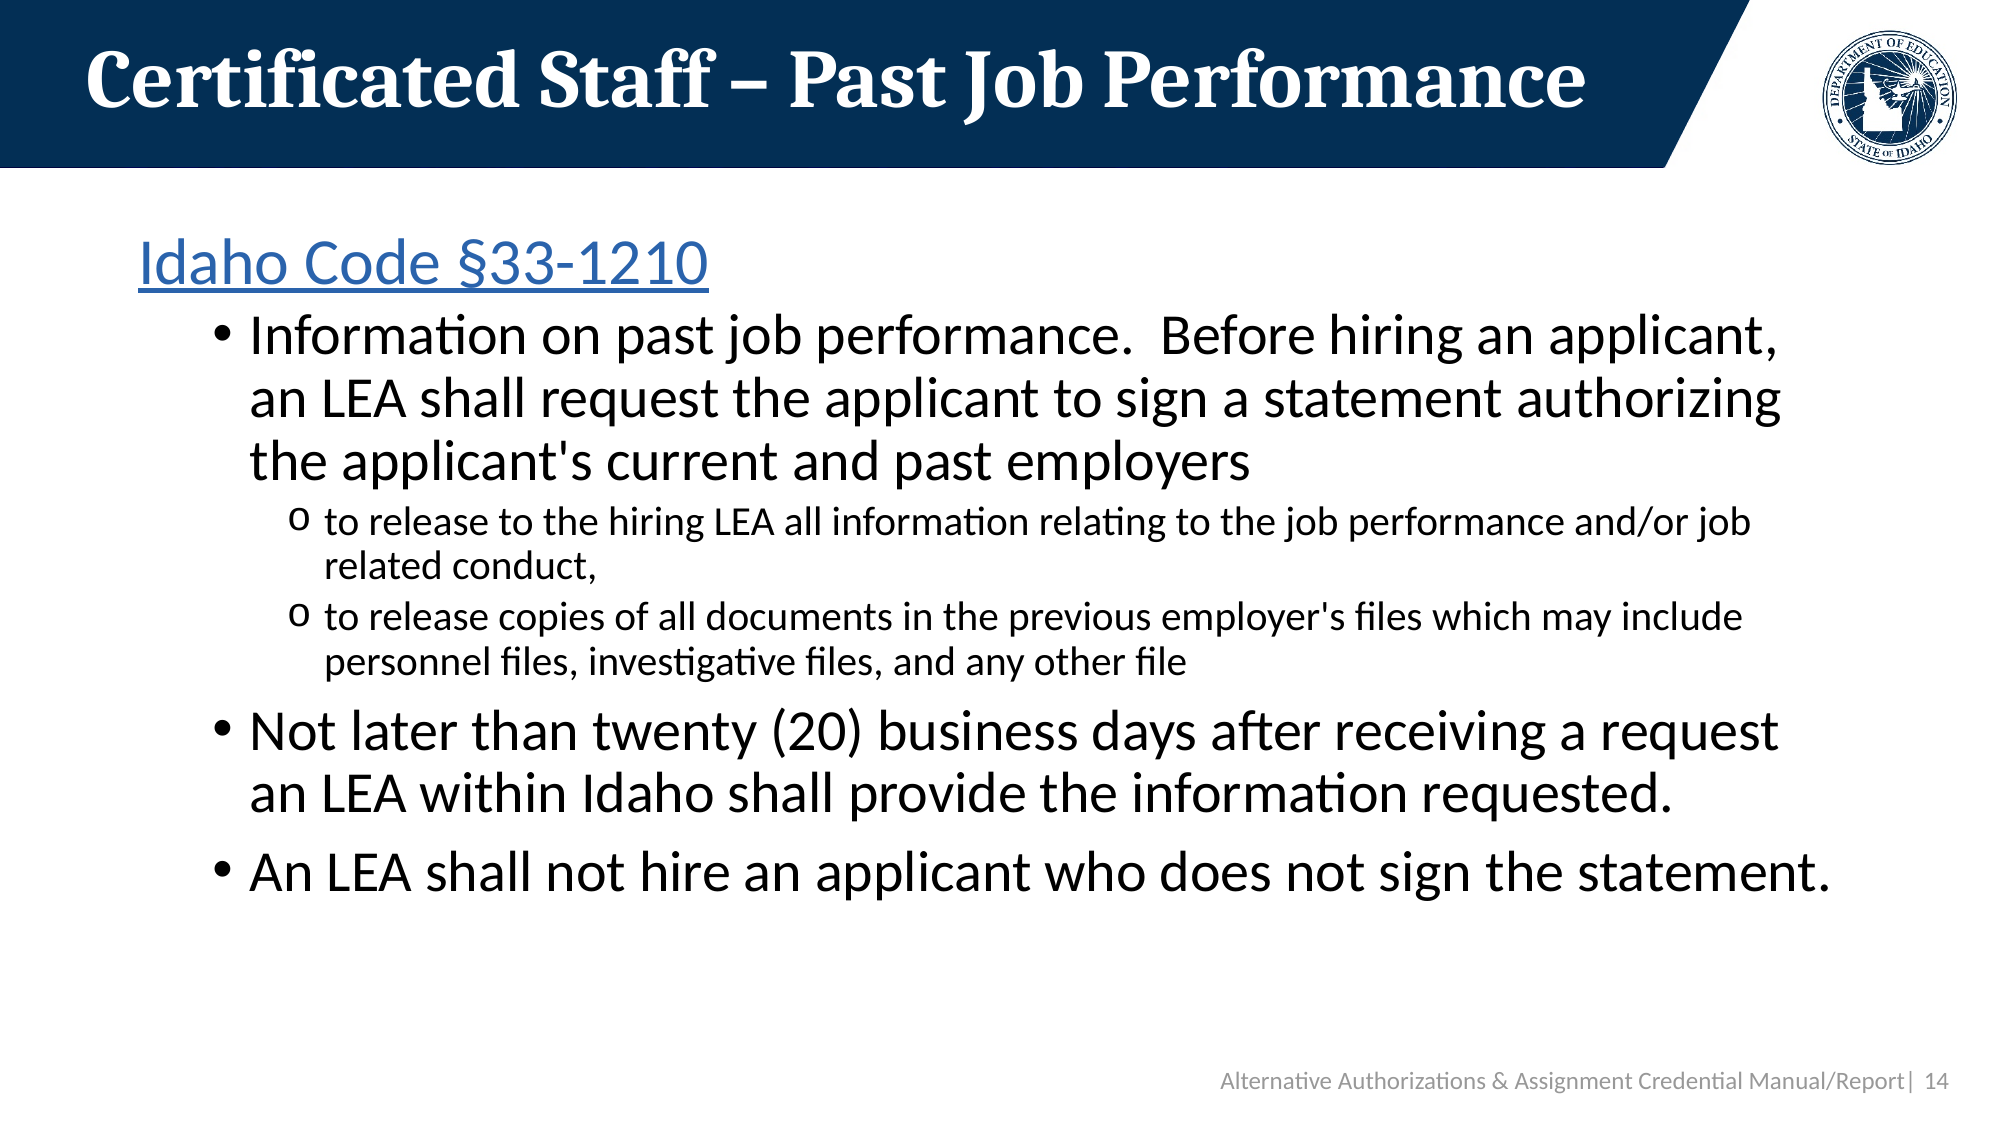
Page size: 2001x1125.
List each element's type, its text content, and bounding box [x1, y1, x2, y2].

picture [1665, 0, 1965, 173]
slide_number Alternative Authorizations & Assignment Credential Manual/Report| 14 [1146, 1049, 1965, 1109]
title Certificated Staff – Past Job Performance [71, 0, 1797, 163]
list Idaho Code §33-1210 Information on past job performance. Before hiring an applicant, an LEA shall request the applicant to sign a statement authorizing the applicant's current and past employers to release to the hiring LEA all information relating to the job performance and/or job related conduct, to release copies of all documents in the previous employer's files which may include personnel files, investigative files, and any other file Not later than twenty (20) business days after receiving a request an LEA within Idaho shall provide the information requested. An LEA shall not hire an applicant who does not sign the statement. [123, 219, 1849, 934]
